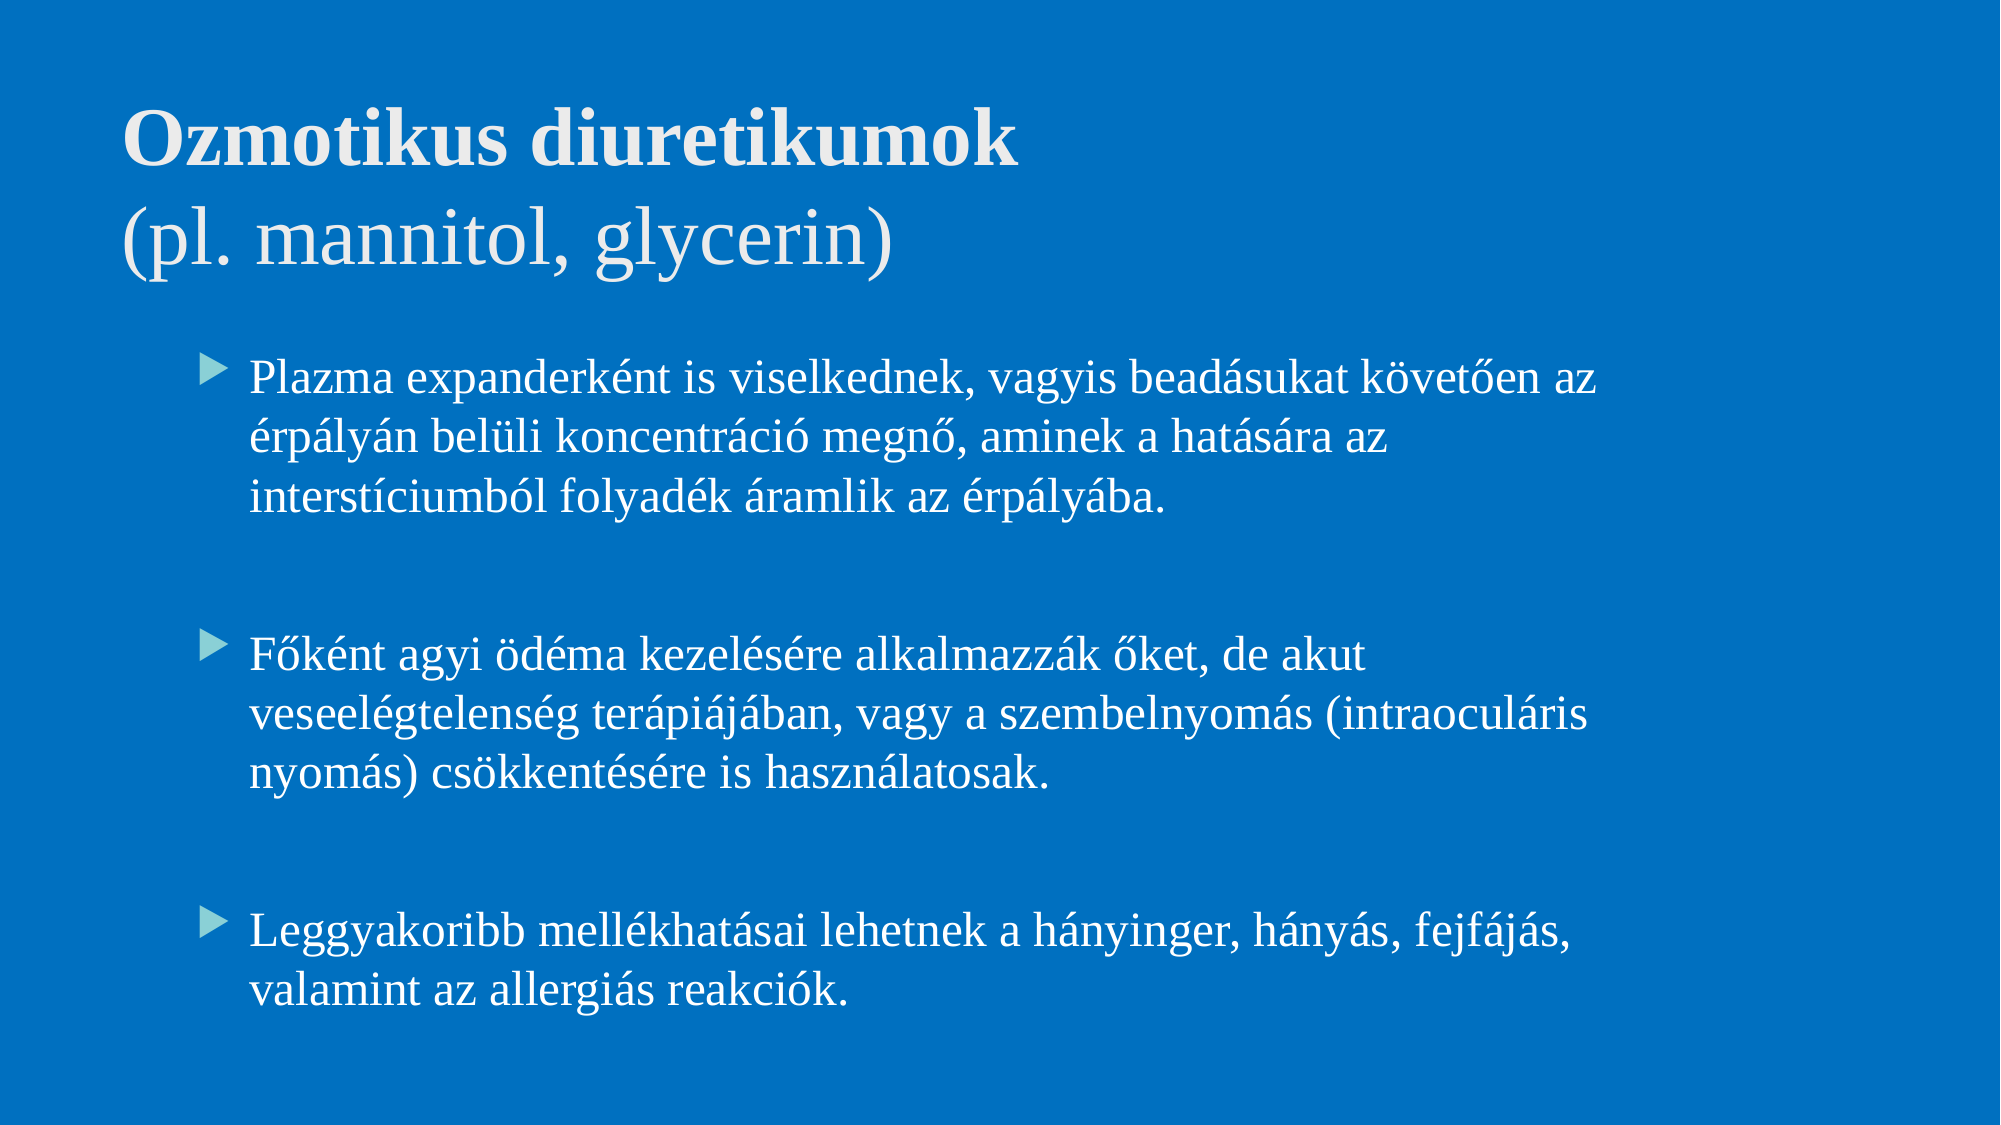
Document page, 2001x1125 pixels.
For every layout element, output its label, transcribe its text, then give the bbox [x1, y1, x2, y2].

list Plazma expanderként is viselkednek, vagyis beadásukat követően az érpályán belüli koncentráció megnő, aminek a hatására az interstíciumból folyadék áramlik az érpályába. Főként agyi ödéma kezelésére alkalmazzák őket, de akut veseelégtelenség terápiájában, vagy a szembelnyomás (intraoculáris nyomás) csökkentésére is használatosak. Leggyakoribb mellékhatásai lehetnek a hányinger, hányás, fejfájás, valamint az allergiás reakciók. [181, 336, 1649, 1025]
title Ozmotikus diuretikumok (pl. mannitol, glycerin) [106, 74, 1649, 304]
